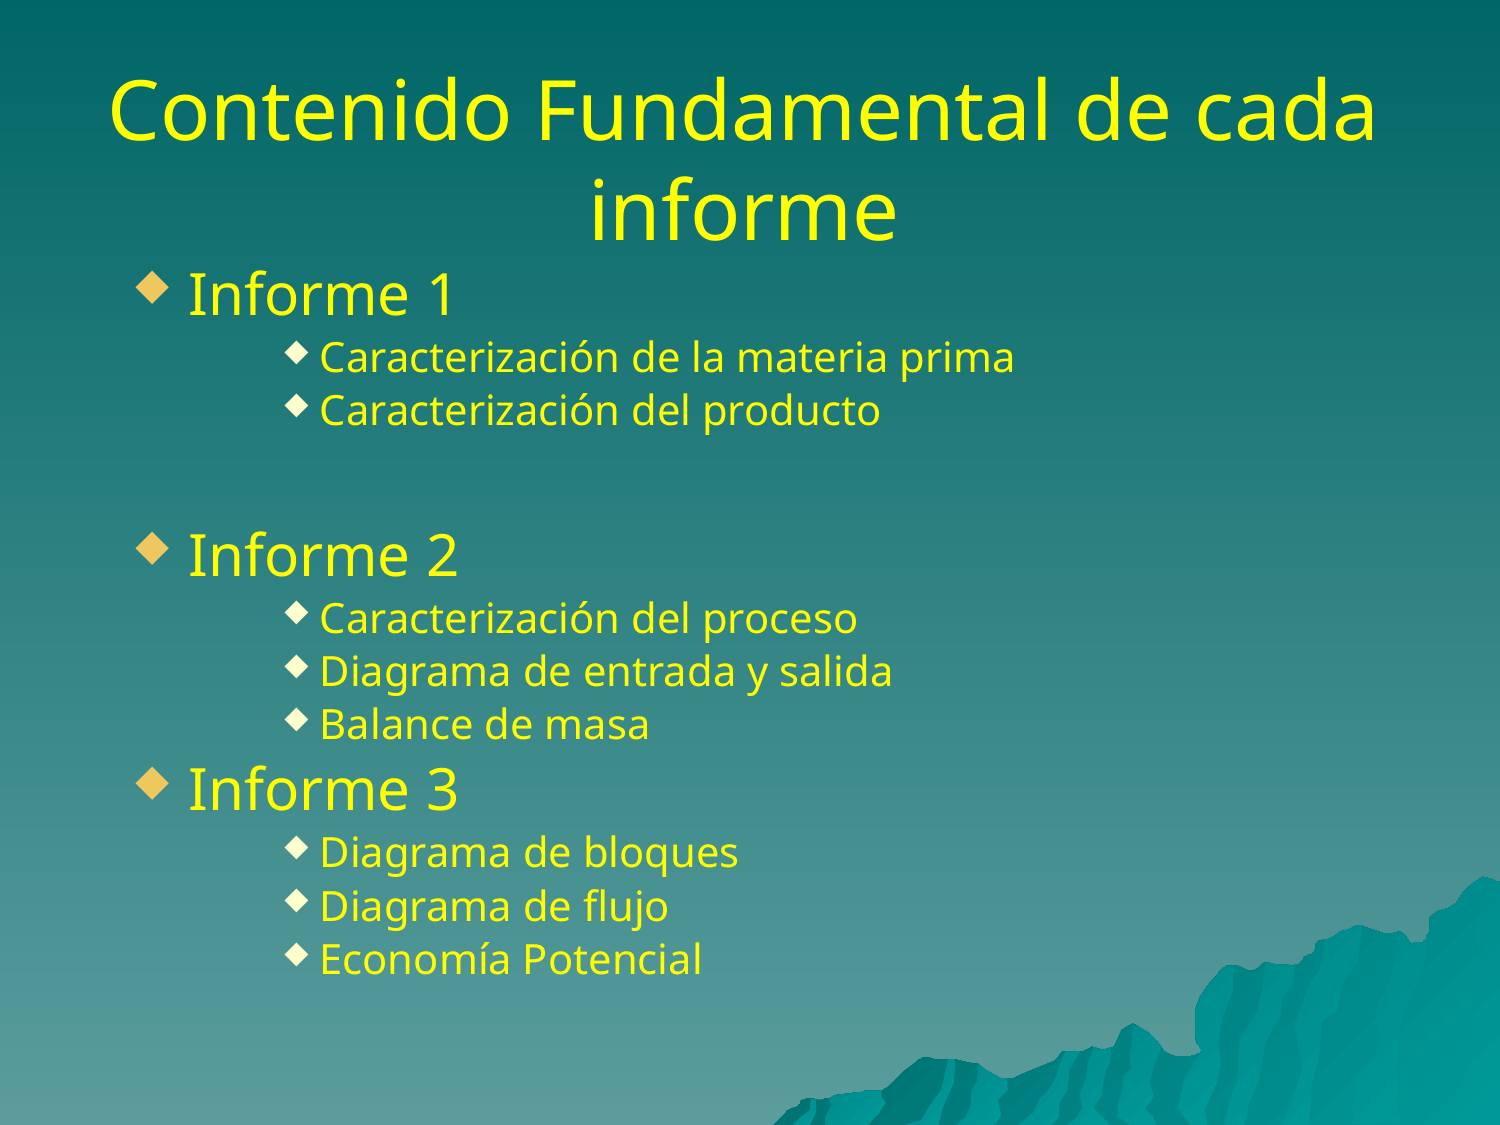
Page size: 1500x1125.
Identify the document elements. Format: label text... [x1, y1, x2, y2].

text_box Contenido Fundamental de cada informe [58, 49, 1430, 265]
list Informe 1 Caracterización de la materia prima Caracterización del producto Informe 2 Caracterización del proceso Diagrama de entrada y salida Balance de masa Informe 3 Diagrama de bloques Diagrama de flujo Economía Potencial [116, 265, 1393, 852]
